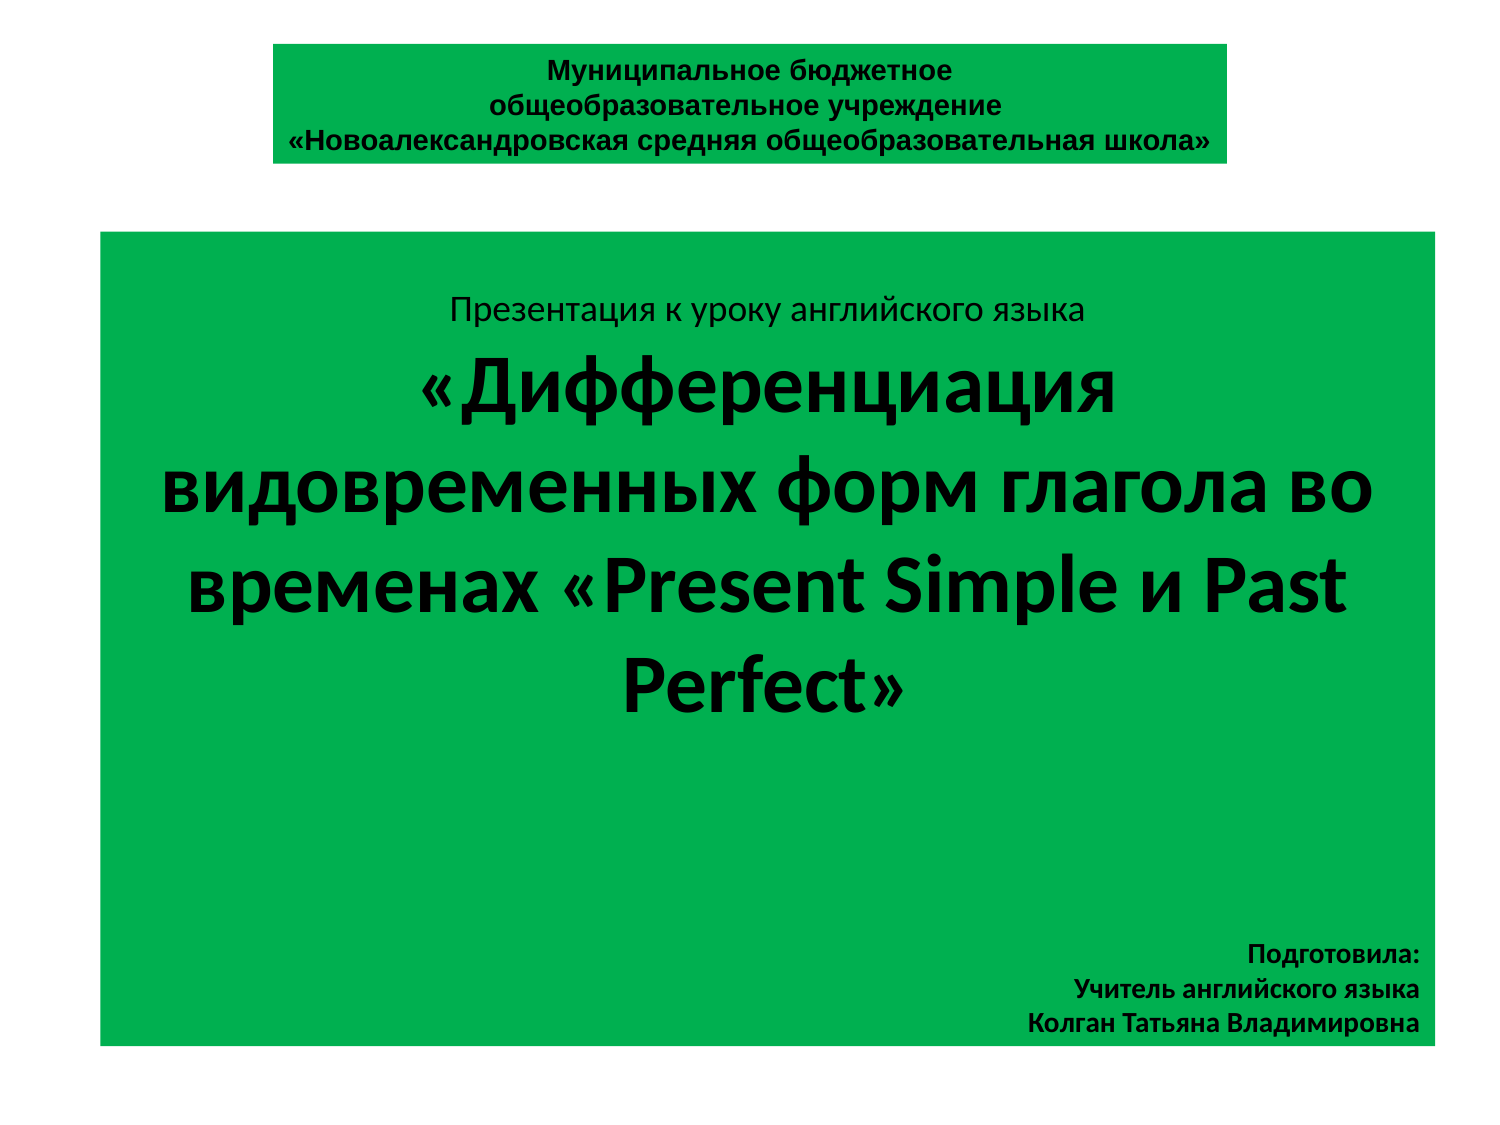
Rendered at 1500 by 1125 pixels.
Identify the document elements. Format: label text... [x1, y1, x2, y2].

text_box Муниципальное бюджетное общеобразовательное учреждение «Новоалександровская средняя общеобразовательная школа» [273, 43, 1227, 164]
text_box Презентация к уроку английского языка «Дифференциация видовременных форм глагола во временах «Present Simple и Past Perfect» Подготовила: Учитель английского языка Колган Татьяна Владимировна [100, 231, 1436, 1047]
